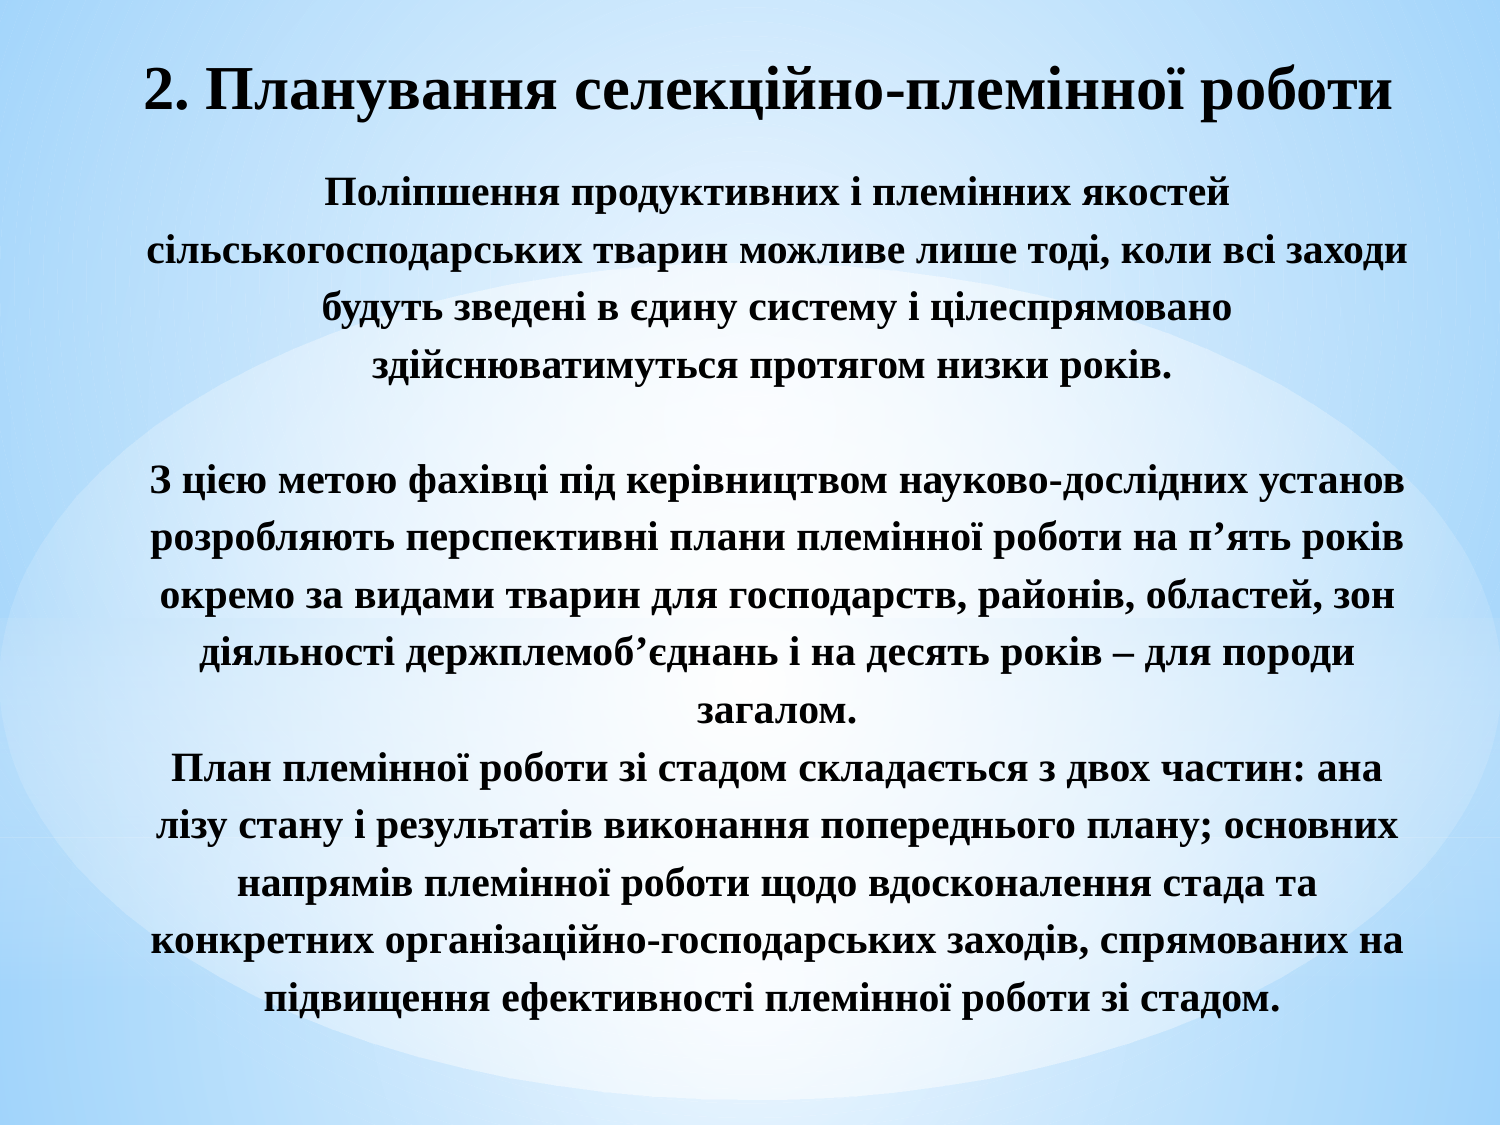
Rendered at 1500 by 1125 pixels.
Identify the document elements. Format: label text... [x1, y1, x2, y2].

text_box 2. Планування селекційно-племінної роботи [128, 39, 1411, 129]
title Поліпшення продуктивних і племінних якостей сільськогосподарських тварин можливе лише тоді, коли всі заходи будуть зведені в єдину систему і цілеспрямовано здійснюватимуться протягом низки років. З цією метою фахівці під керівництвом науково-дослідних установ розробляють перспективні плани племінної роботи на п’ять років окремо за видами тварин для господарств, районів, областей, зон діяльності держплемоб’єднань і на десять років – для породи загалом. План племінної роботи зі стадом складається з двох частин: ана­лізу стану і результатів виконання попереднього плану; основних напрямів племінної роботи щодо вдосконалення стада та конкретних організаційно-господарських заходів, спрямованих на підвищення ефективності племінної роботи зі стадом. [121, 149, 1433, 1094]
